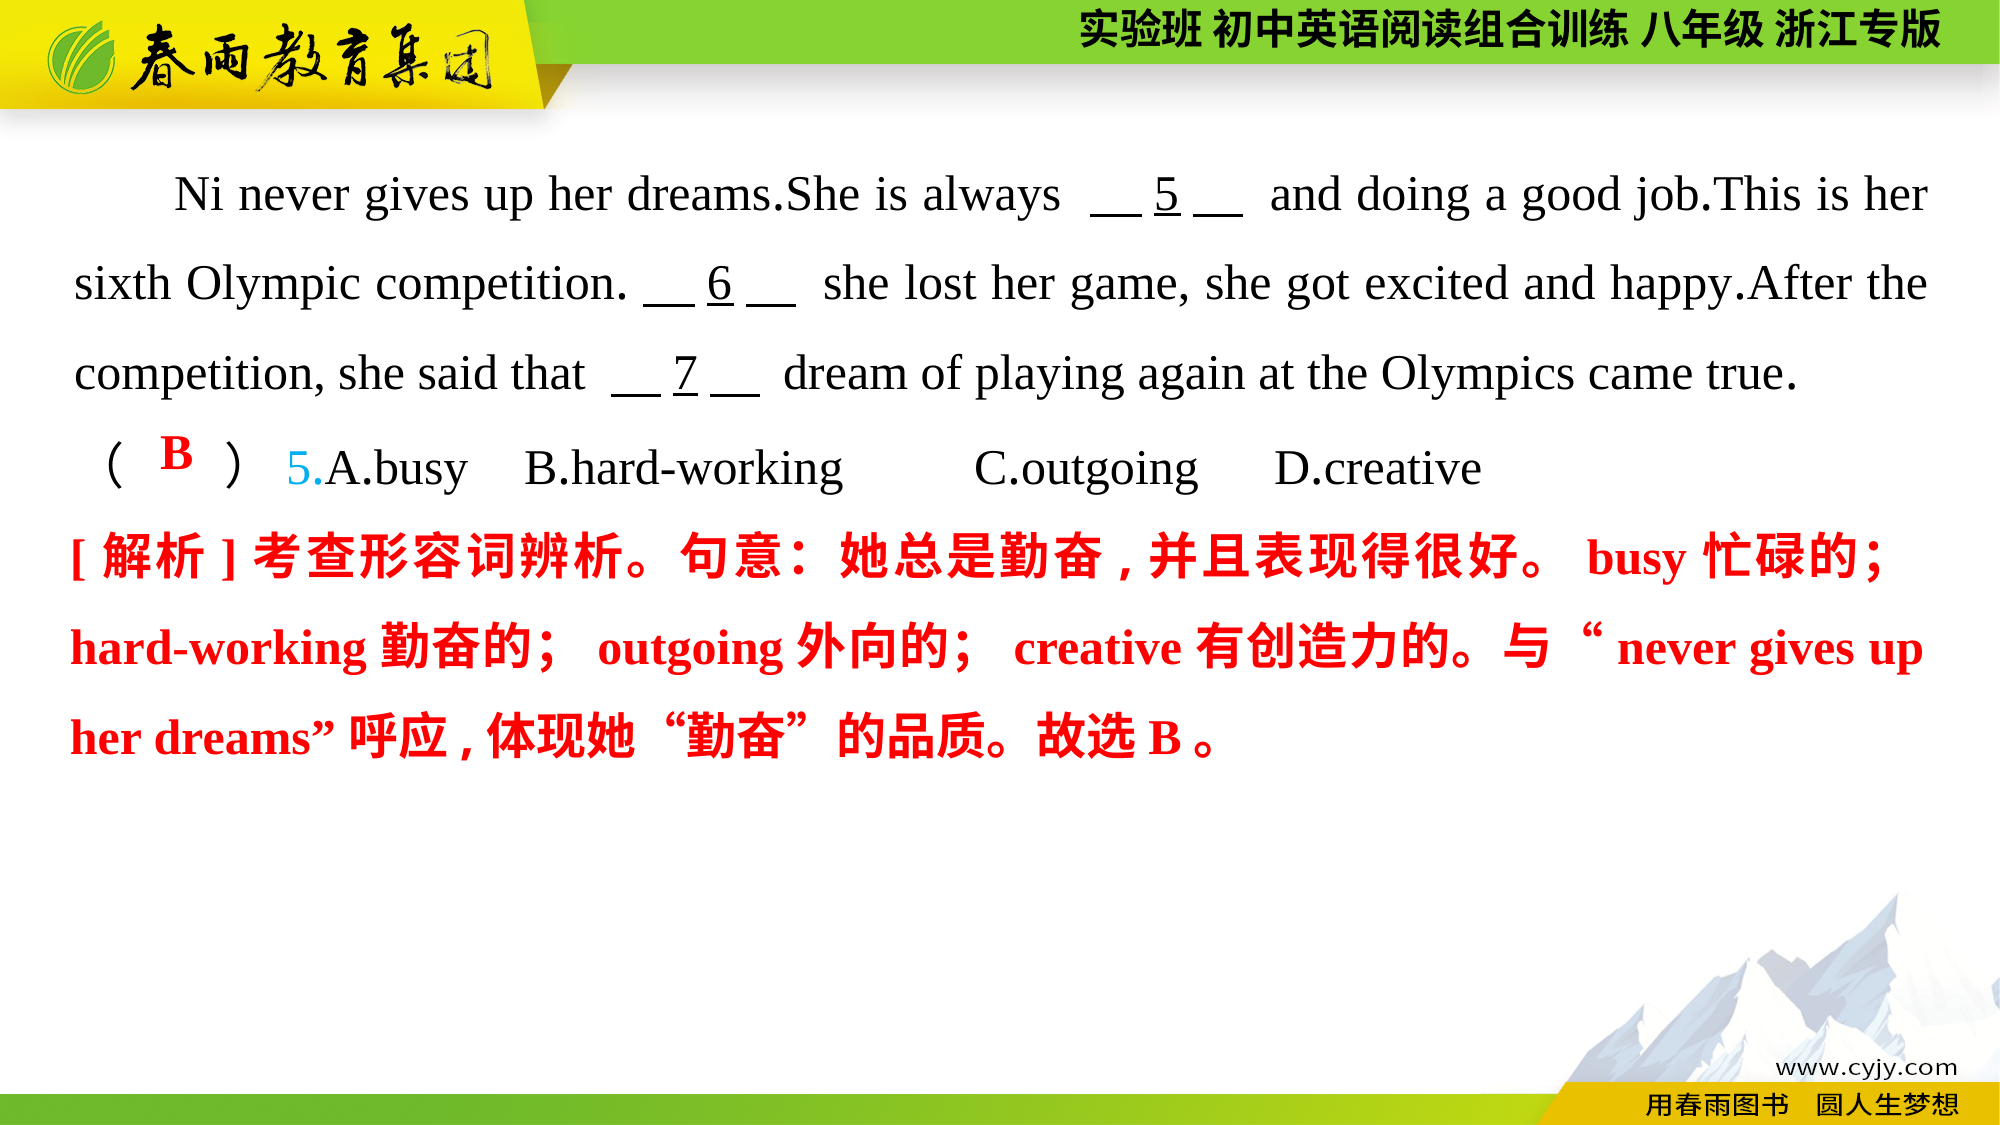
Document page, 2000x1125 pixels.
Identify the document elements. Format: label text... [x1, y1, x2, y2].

text_box [解析]考查形容词辨析。句意：她总是勤奋,并且表现得很好。busy忙碌的；hard-working勤奋的；outgoing外向的；creative有创造力的。与“never gives up her dreams”呼应,体现她“勤奋”的品质。故选B。 [54, 486, 1939, 772]
text_box B [145, 411, 209, 486]
text_box （ ）5.A.busy B.hard-working C.outgoing D.creative [59, 397, 1944, 502]
list Ni never gives up her dreams.She is always 5 and doing a good job.This is her sixth Olympic competition. 6 she lost her game, she got excited and happy.After the competition, she said that 7 dream of playing again at the Olympics came true. [59, 122, 1944, 397]
picture [0, 0, 2000, 1125]
